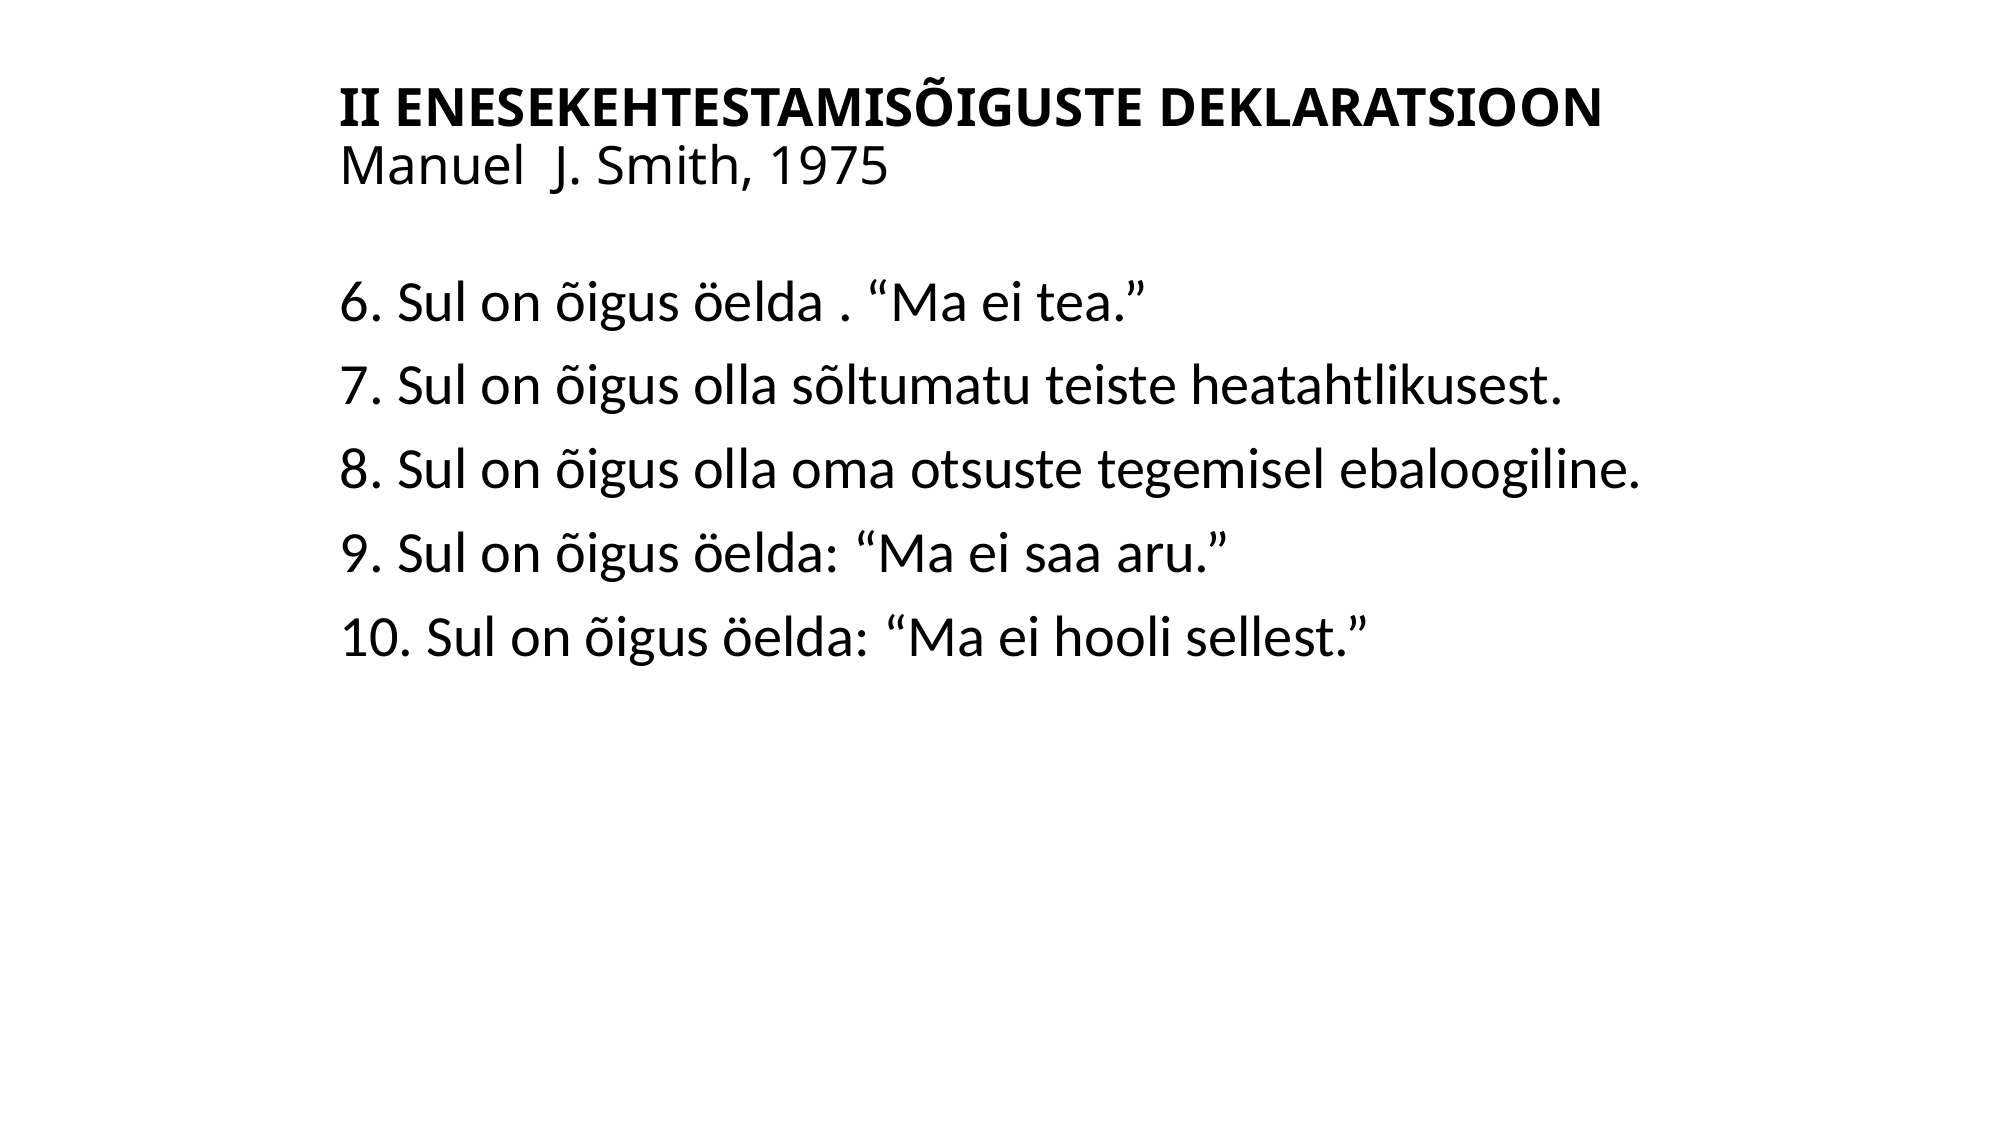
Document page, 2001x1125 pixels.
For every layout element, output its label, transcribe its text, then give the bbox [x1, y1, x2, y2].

title II ENESEKEHTESTAMISÕIGUSTE DEKLARATSIOON Manuel J. Smith, 1975 [324, 44, 1674, 232]
list 6. Sul on õigus öelda . “Ma ei tea.” 7. Sul on õigus olla sõltumatu teiste heatahtlikusest. 8. Sul on õigus olla oma otsuste tegemisel ebaloogiline. 9. Sul on õigus öelda: “Ma ei saa aru.” 10. Sul on õigus öelda: “Ma ei hooli sellest.” [324, 263, 1674, 1010]
